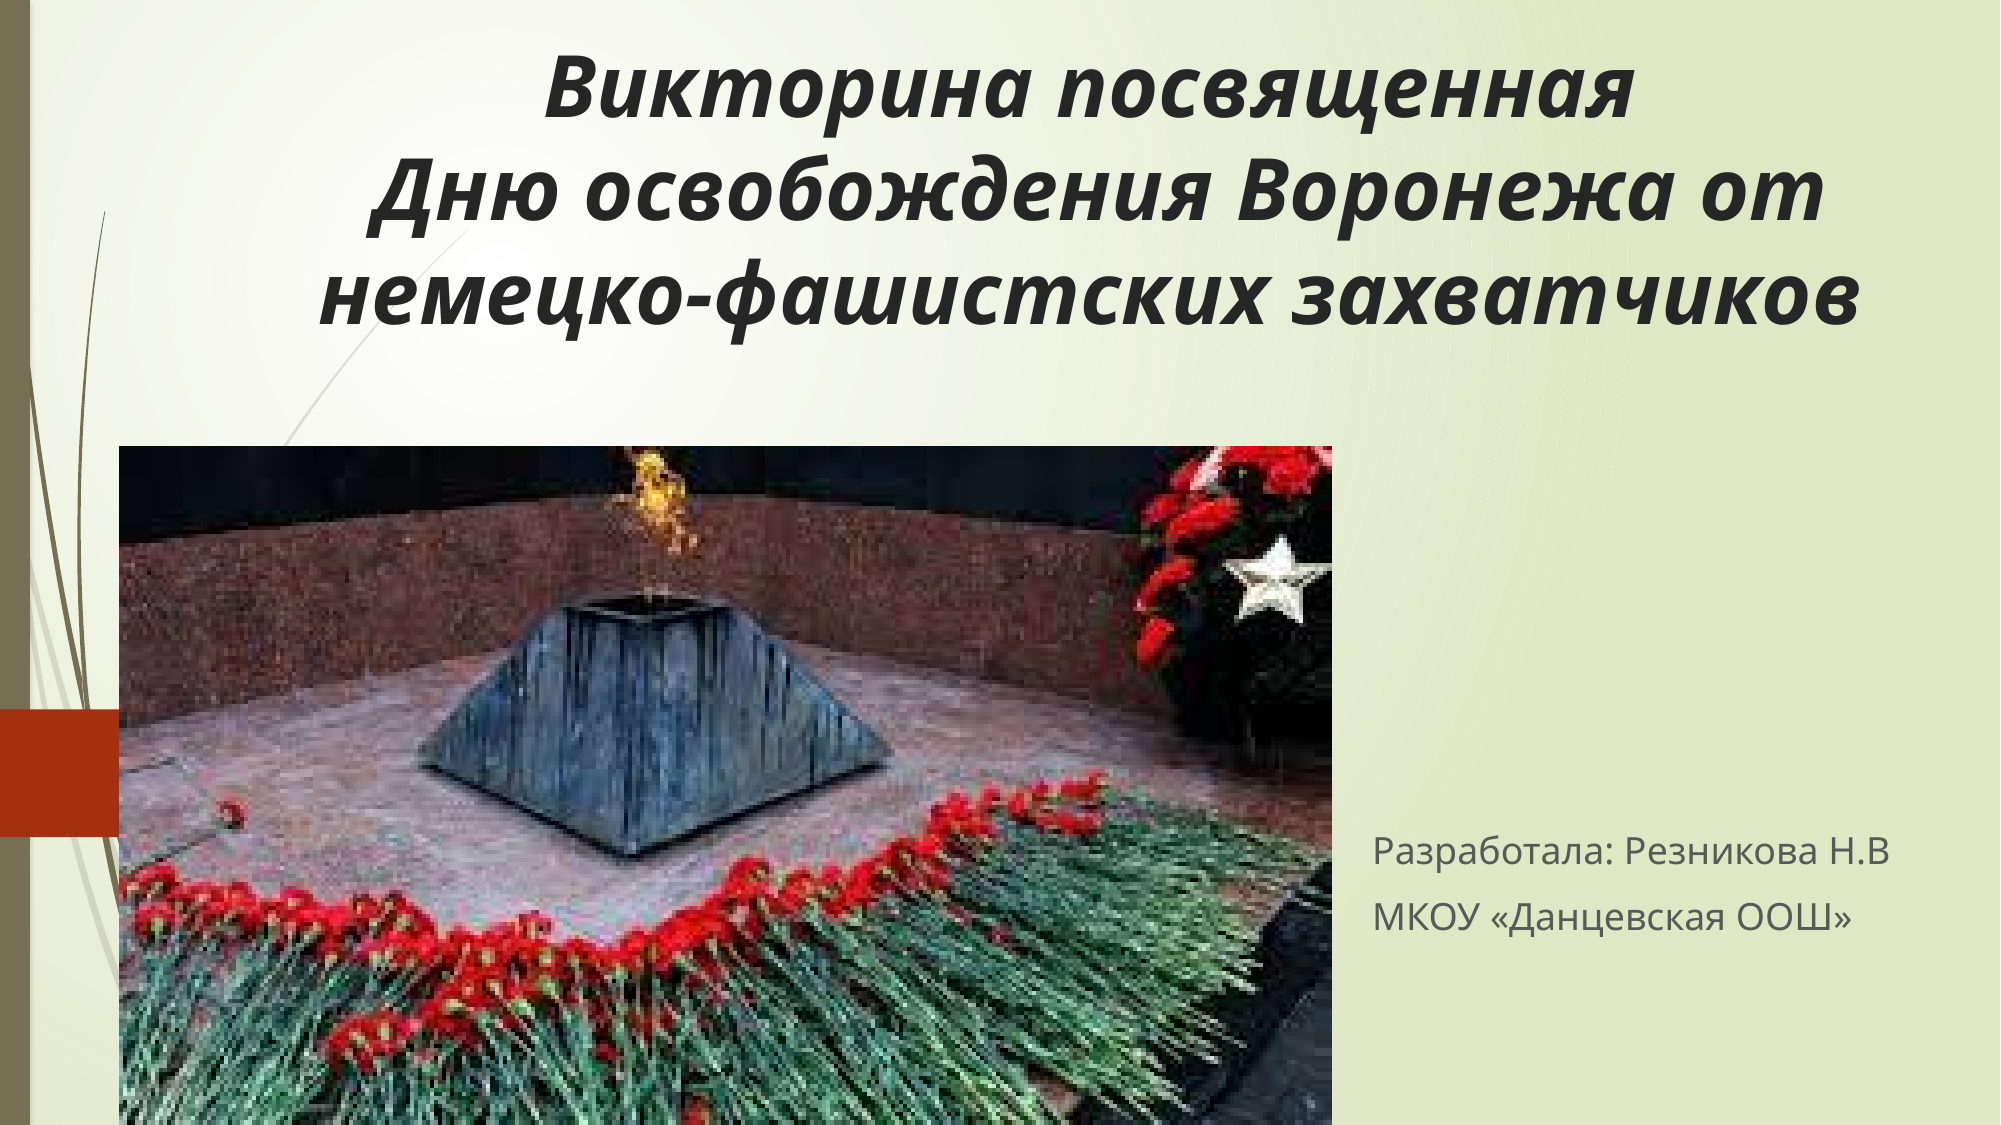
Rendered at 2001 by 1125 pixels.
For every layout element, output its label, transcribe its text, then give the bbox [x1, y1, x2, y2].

picture [119, 446, 1332, 1125]
title Викторина посвященная Дню освобождения Воронежа от немецко-фашистских захватчиков [294, 14, 1888, 476]
subtitle Разработала: Резникова Н.В МКОУ «Данцевская ООШ» [1357, 819, 1953, 990]
